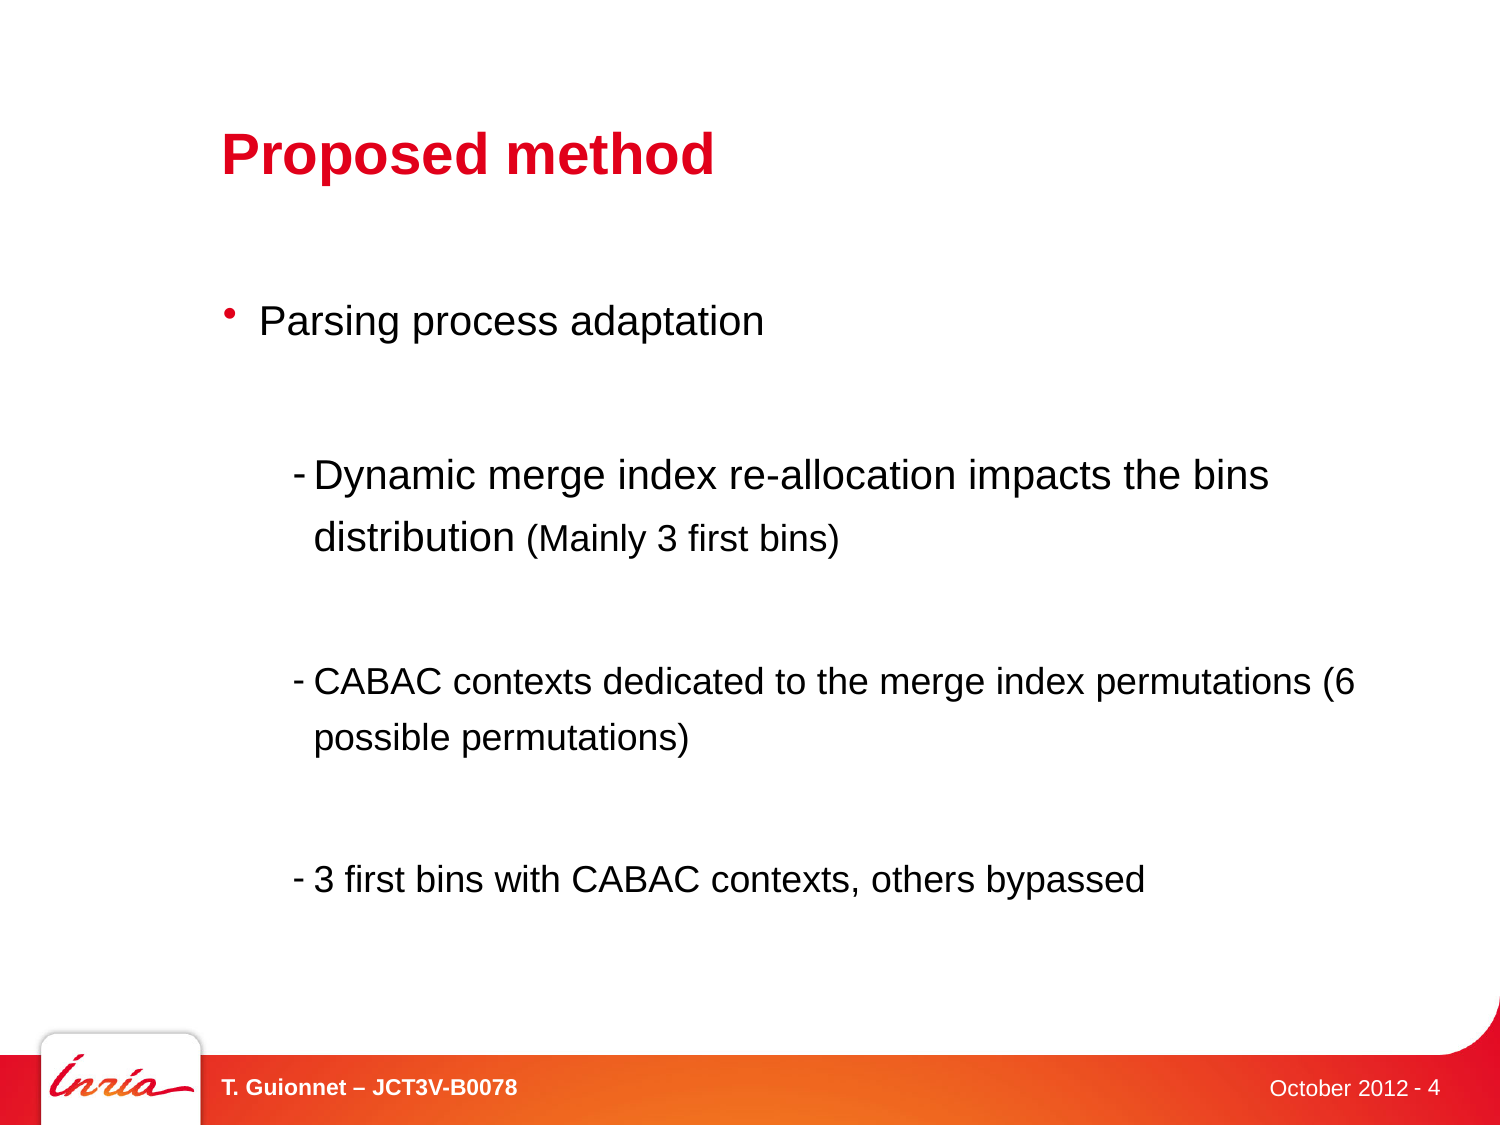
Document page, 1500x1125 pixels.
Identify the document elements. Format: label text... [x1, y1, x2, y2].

slide_number - 4 [1413, 1064, 1500, 1110]
footer T. Guionnet – JCT3V-B0078 [221, 1064, 1078, 1110]
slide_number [1078, 1064, 1410, 1110]
picture [0, 947, 1500, 1125]
list Parsing process adaptation Dynamic merge index re-allocation impacts the bins distribution (Mainly 3 first bins) CABAC contexts dedicated to the merge index permutations (6 possible permutations) 3 first bins with CABAC contexts, others bypassed [222, 280, 1480, 1025]
title Proposed method [221, 57, 1459, 246]
